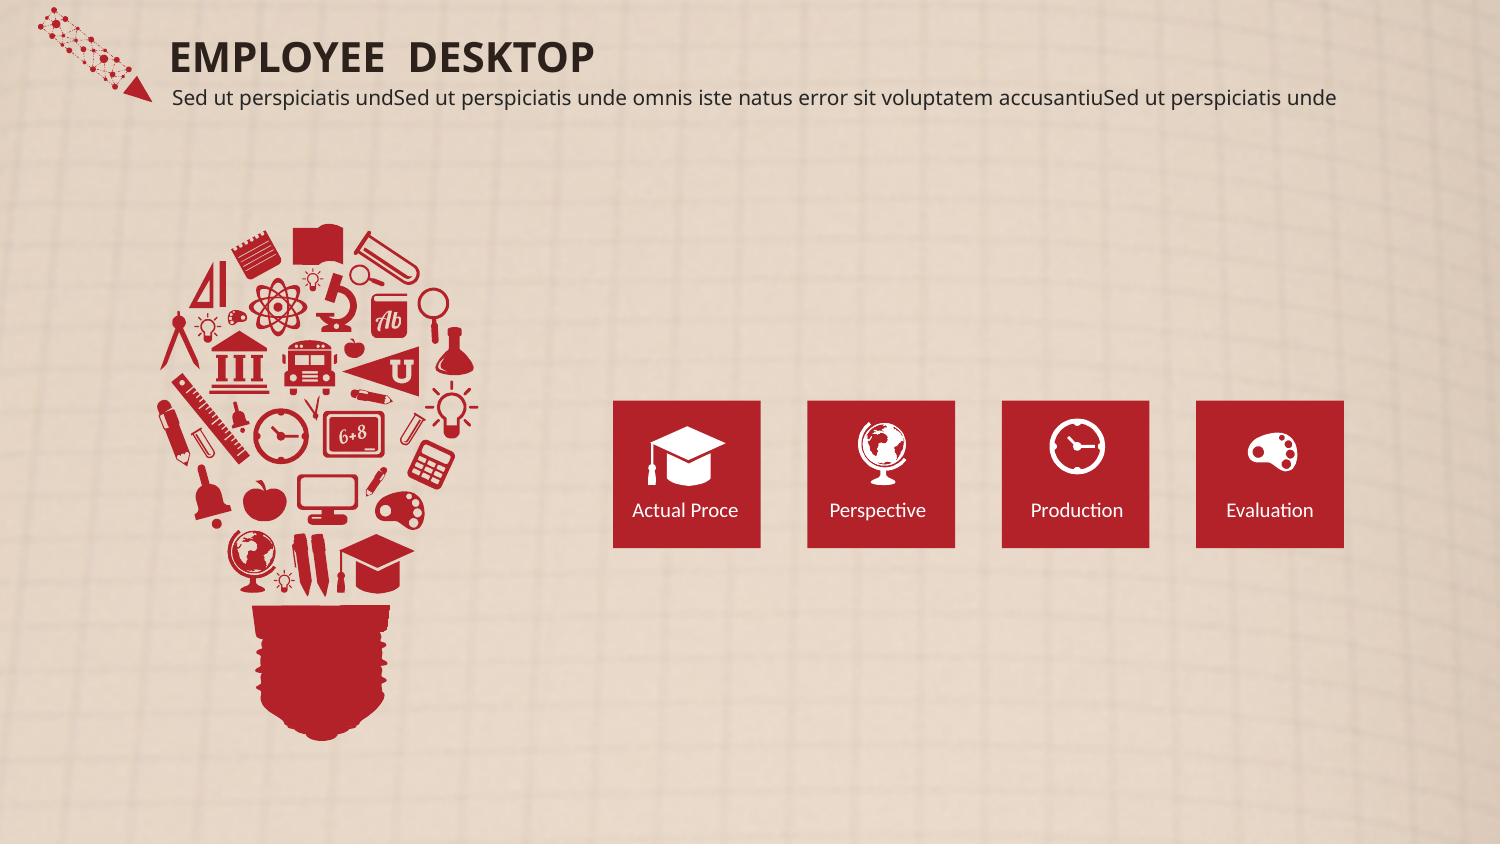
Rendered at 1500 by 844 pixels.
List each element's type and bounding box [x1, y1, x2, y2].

text_box [857, 421, 907, 486]
picture [0, 0, 1500, 844]
text_box [156, 223, 479, 741]
text_box [647, 425, 726, 487]
text_box [1049, 418, 1106, 475]
text_box [39, 4, 154, 108]
